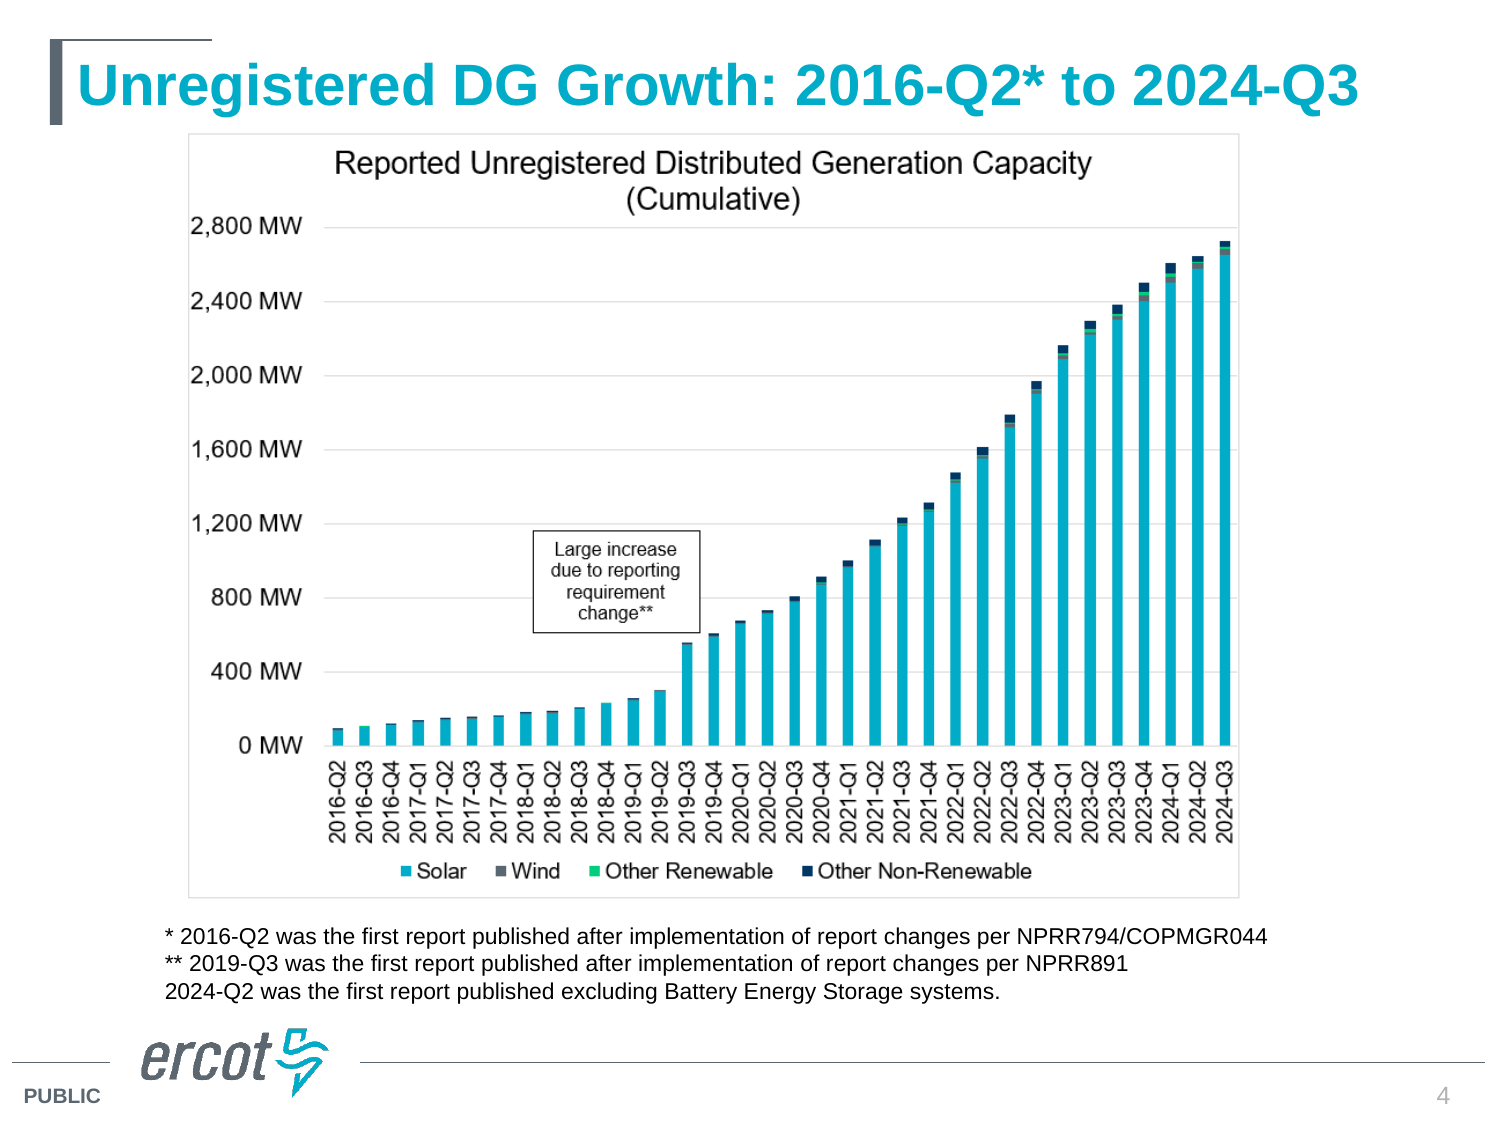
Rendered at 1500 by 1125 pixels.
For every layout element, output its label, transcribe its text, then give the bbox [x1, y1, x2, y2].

picture [137, 1024, 332, 1100]
slide_number 4 [1400, 1076, 1488, 1113]
text_box * 2016-Q2 was the first report published after implementation of report changes per NPRR794/COPMGR044 ** 2019-Q3 was the first report published after implementation of report changes per NPRR891 2024-Q2 was the first report published excluding Battery Energy Storage systems. [149, 914, 1363, 1012]
title Unregistered DG Growth: 2016-Q2* to 2024-Q3 [62, 39, 1450, 125]
picture [187, 130, 1243, 903]
